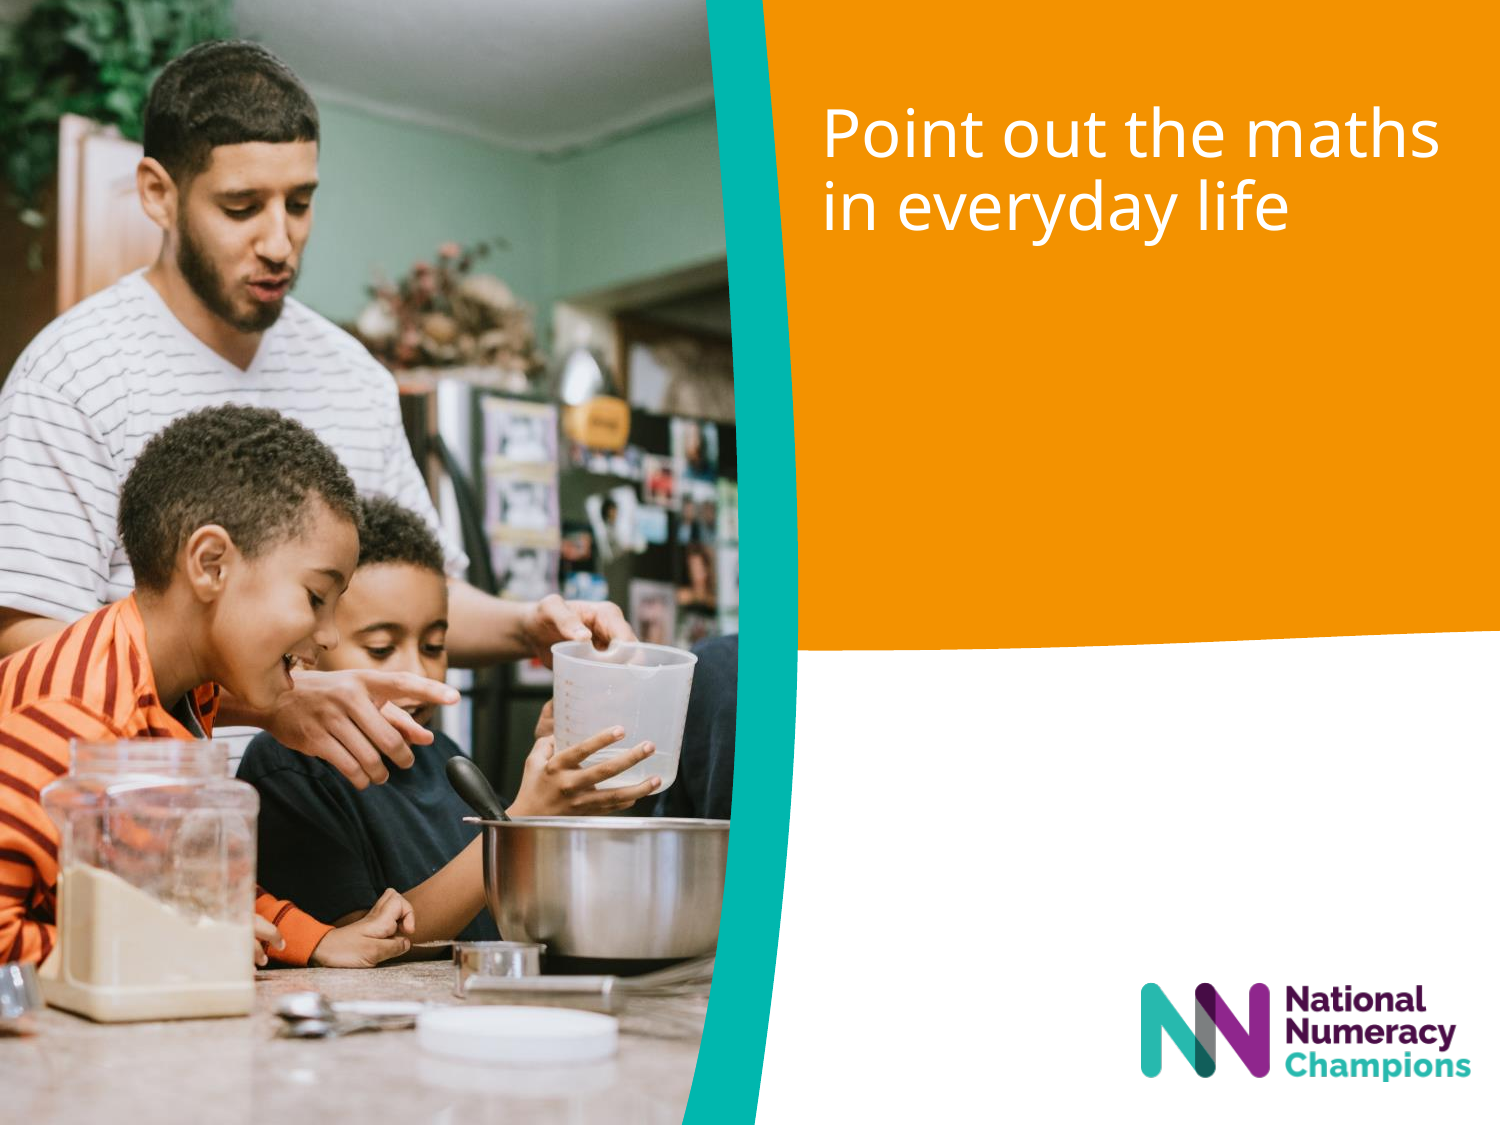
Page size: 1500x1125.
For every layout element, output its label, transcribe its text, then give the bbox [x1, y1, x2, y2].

list Point out the maths in everyday life [806, 93, 1482, 284]
picture [0, 0, 739, 1125]
